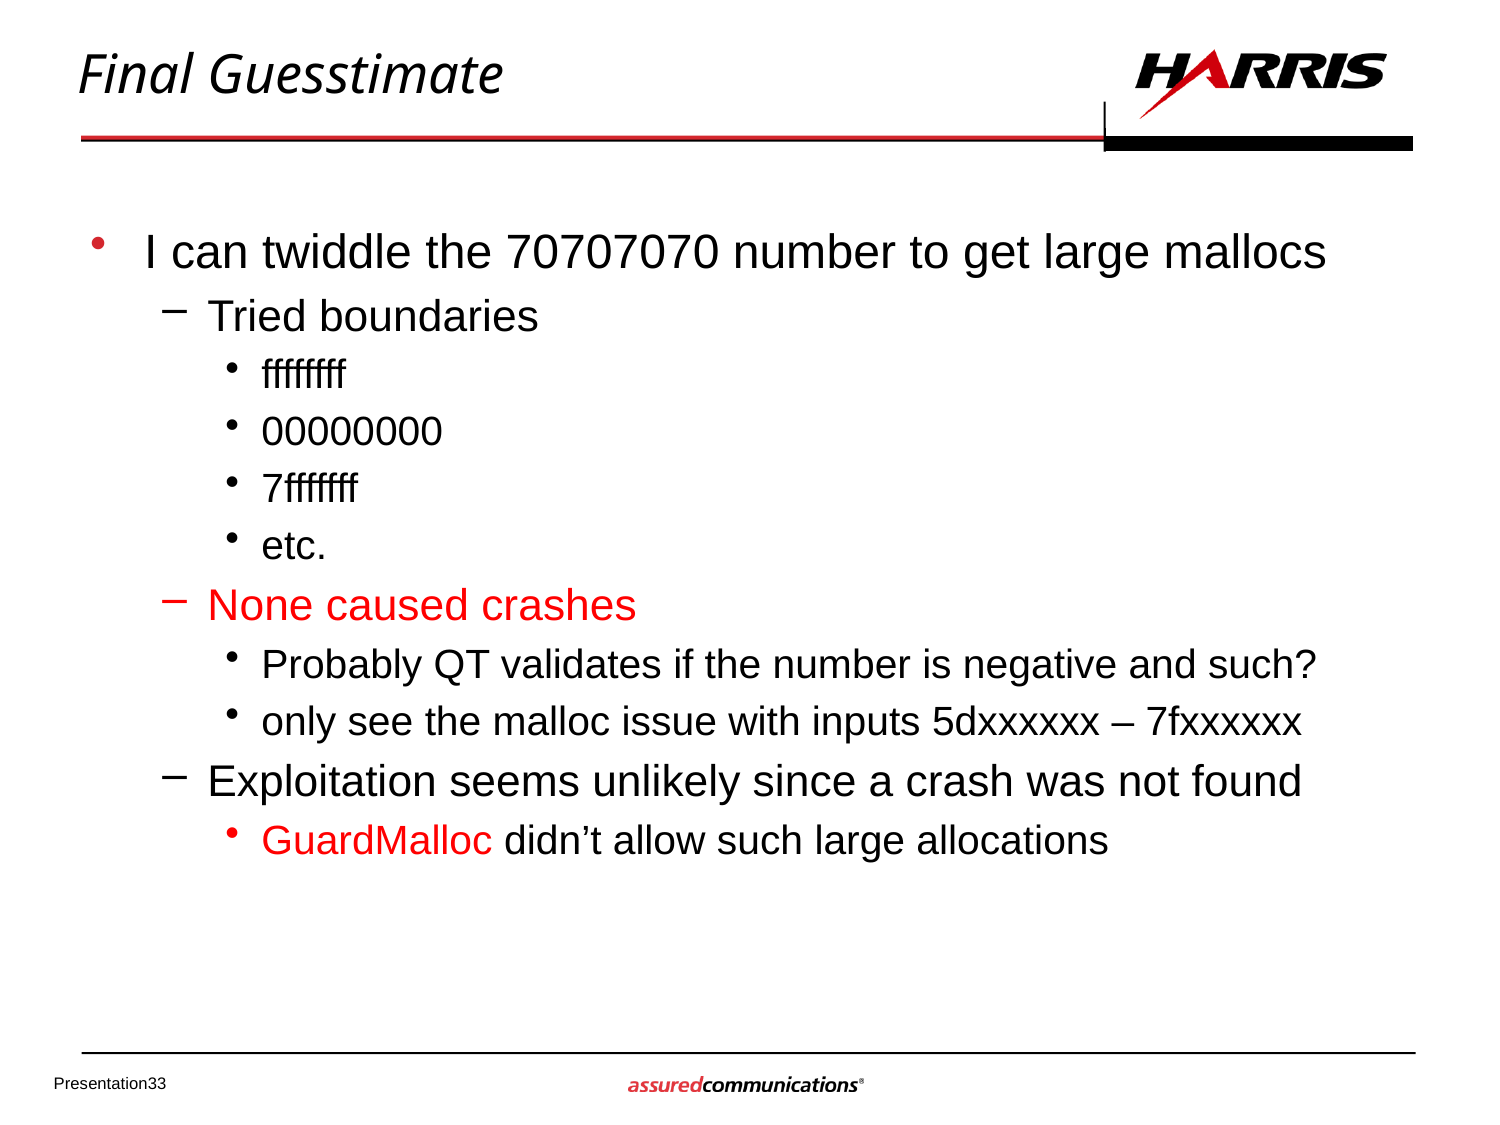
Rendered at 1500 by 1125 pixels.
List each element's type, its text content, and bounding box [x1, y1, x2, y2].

picture [1135, 49, 1387, 119]
list I can twiddle the 70707070 number to get large mallocs Tried boundaries ffffffff 00000000 7fffffff etc. None caused crashes Probably QT validates if the number is negative and such? only see the malloc issue with inputs 5dxxxxxx – 7fxxxxxx Exploitation seems unlikely since a crash was not found GuardMalloc didn’t allow such large allocations [74, 212, 1413, 1001]
title Final Guesstimate [62, 27, 951, 117]
picture [628, 1076, 864, 1092]
